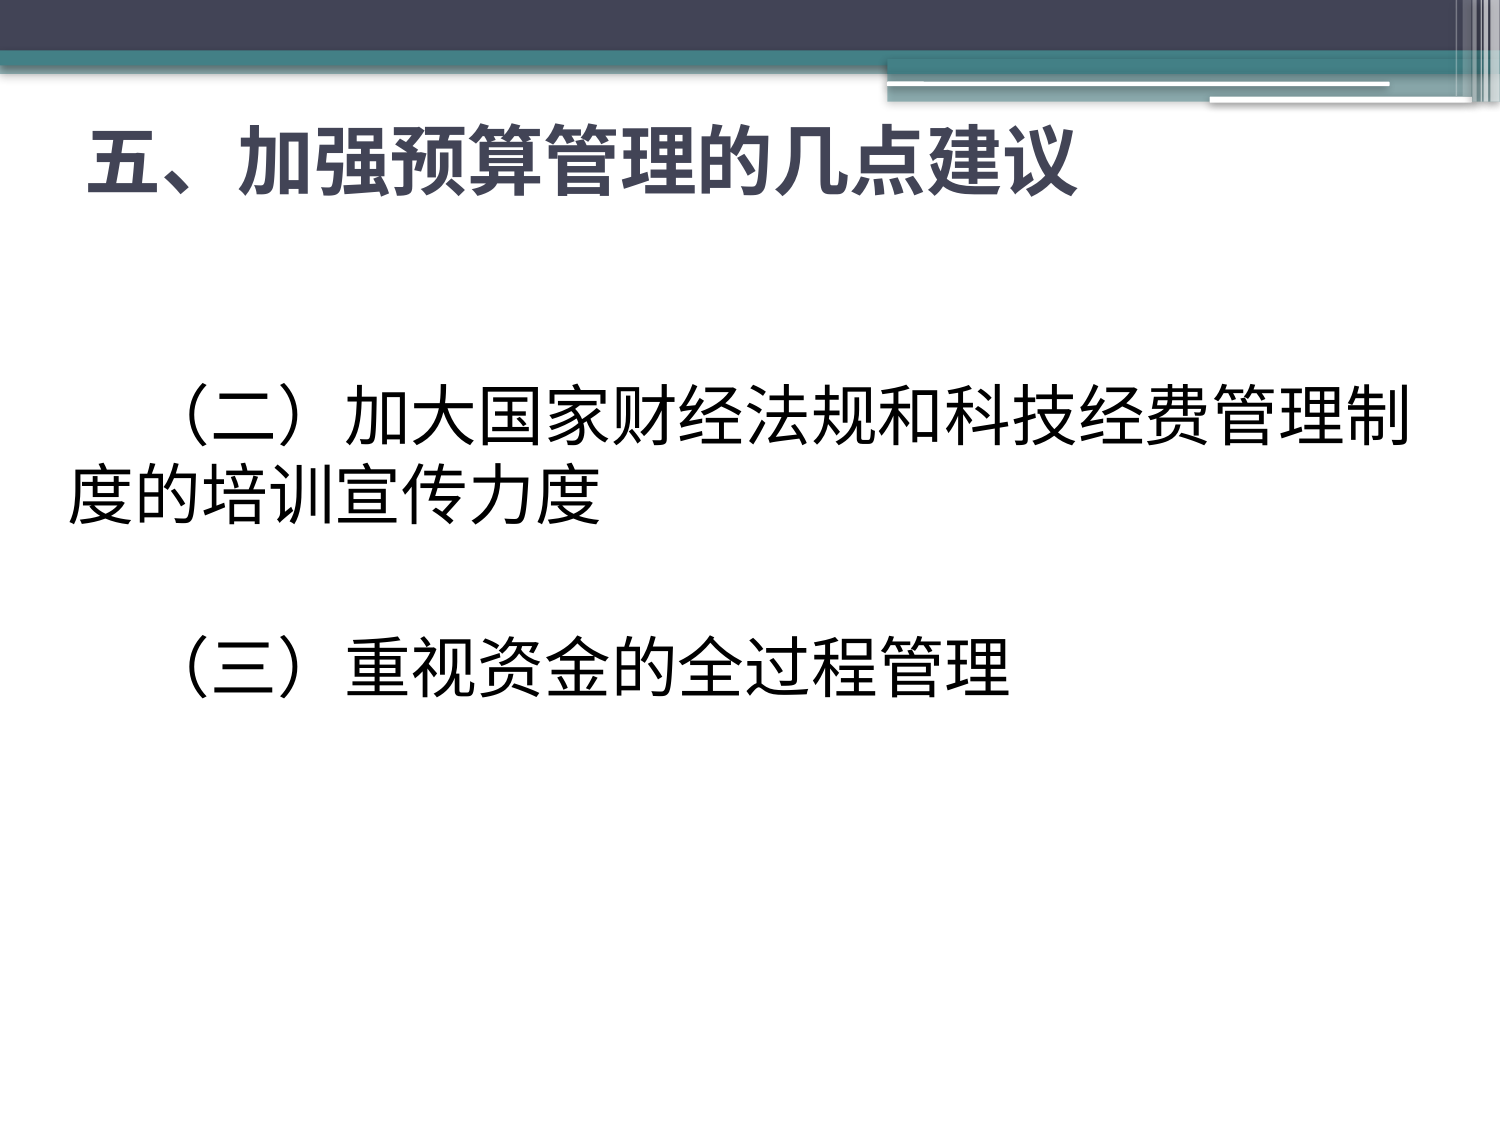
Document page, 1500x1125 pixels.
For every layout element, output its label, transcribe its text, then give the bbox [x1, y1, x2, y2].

title 五、加强预算管理的几点建议 [70, 105, 1431, 213]
list （二）加大国家财经法规和科技经费管理制度的培训宣传力度 （三）重视资金的全过程管理 [53, 269, 1459, 762]
